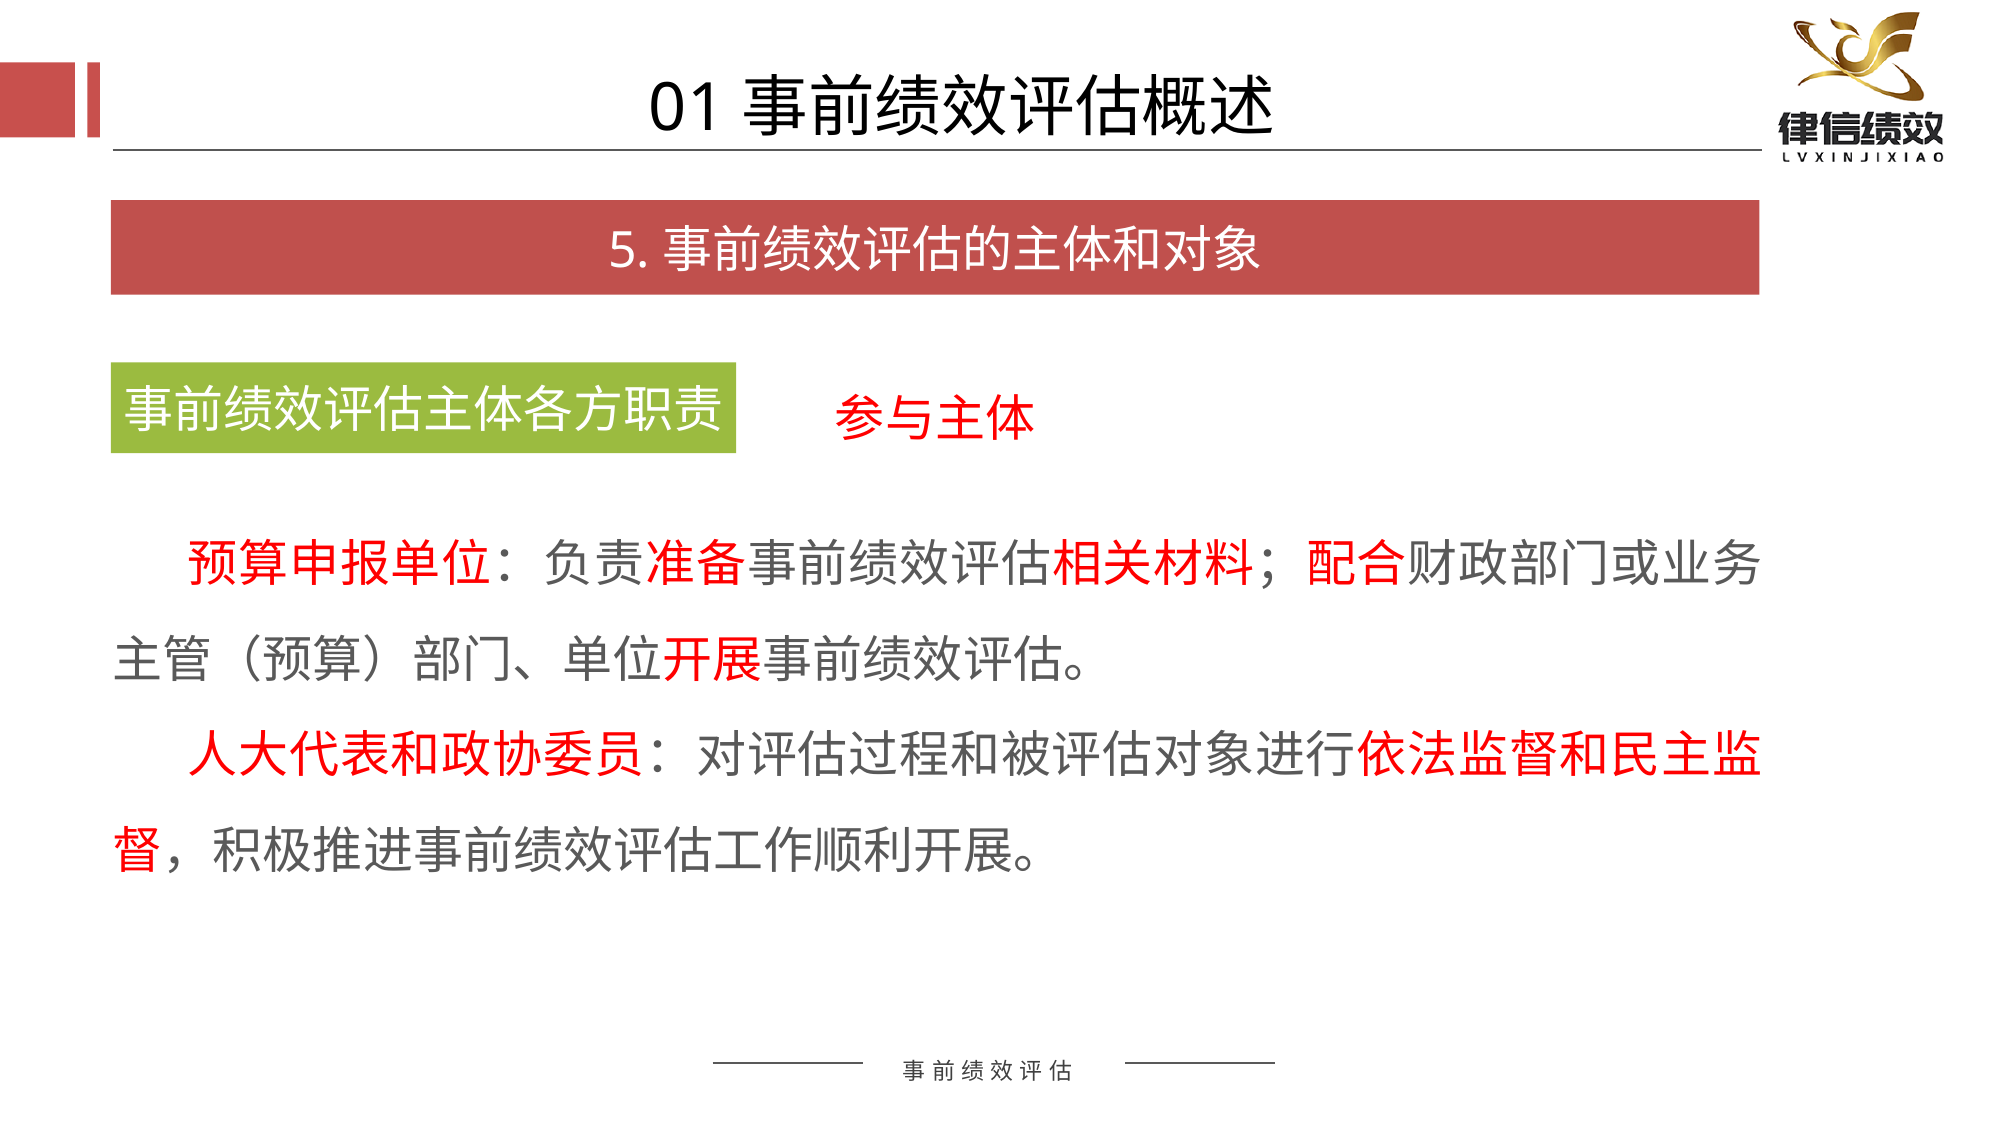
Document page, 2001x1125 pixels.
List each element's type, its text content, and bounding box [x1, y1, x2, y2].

text_box 01事前绩效评估概述 [575, 62, 1350, 145]
text_box 5.事前绩效评估的主体和对象 [109, 198, 1762, 297]
text_box 预算申报单位：负责准备事前绩效评估相关材料；配合财政部门或业务主管（预算）部门、单位开展事前绩效评估。 人大代表和政协委员：对评估过程和被评估对象进行依法监督和民主监督，积极推进事前绩效评估工作顺利开展。 [98, 487, 1777, 965]
text_box 参与主体 [820, 361, 1051, 454]
text_box 事前绩效评估主体各方职责 [109, 360, 738, 455]
picture [1762, 0, 1959, 175]
